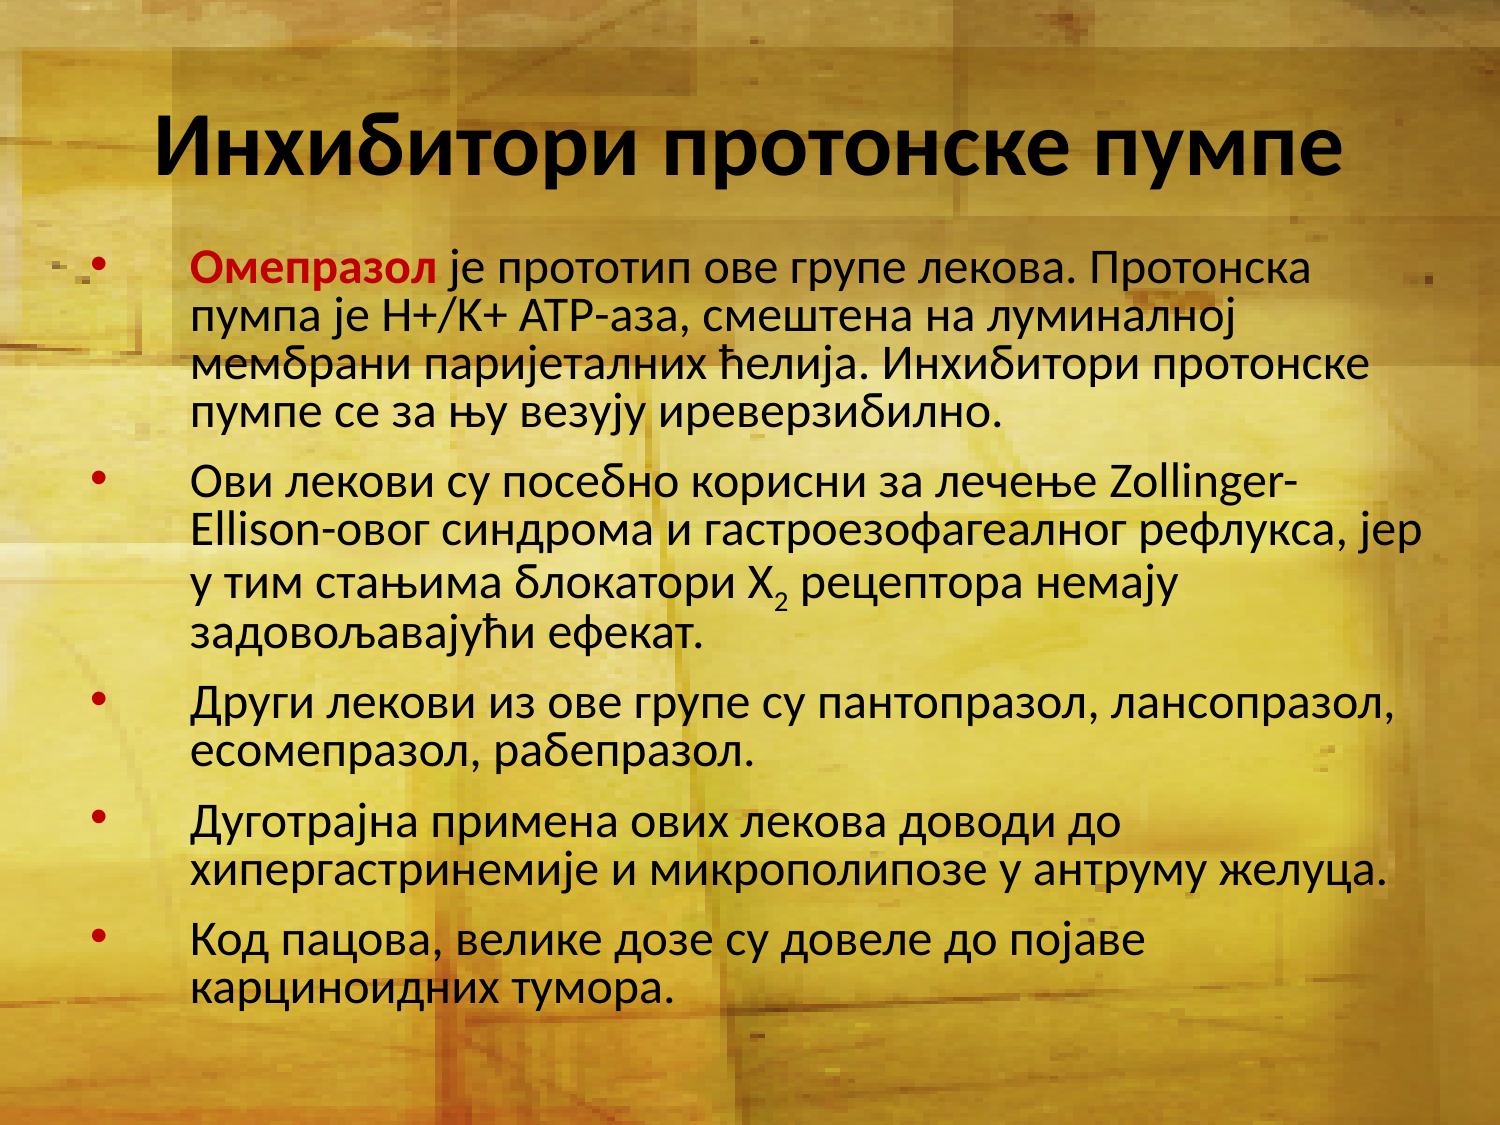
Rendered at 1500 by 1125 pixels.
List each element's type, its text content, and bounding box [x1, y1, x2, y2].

list Омепразол је прототип ове групе лекова. Протонска пумпа је H+/K+ ATP-aза, смештена на луминалној мембрани паријеталних ћелија. Инхибитори протонске пумпе се за њу везују иреверзибилно. Ови лекови су посебно корисни за лечење Zollinger-Ellison-овог синдрома и гастроезофагеалног рефлукса, јер у тим стањима блокатори Х2 рецептора немају задовољавајући ефекат. Други лекови из ове групе су пантопразол, лансопразол, есомепразол, рабепразол. Дуготрајна примена ових лекова доводи до хипергастринемије и микрополипозе у антруму желуца. Код пацова, велике дозе су довеле до појаве карциноидних тумора. [75, 237, 1450, 1088]
title Инхибитори протонске пумпе [75, 45, 1425, 233]
picture [0, 0, 1500, 1125]
